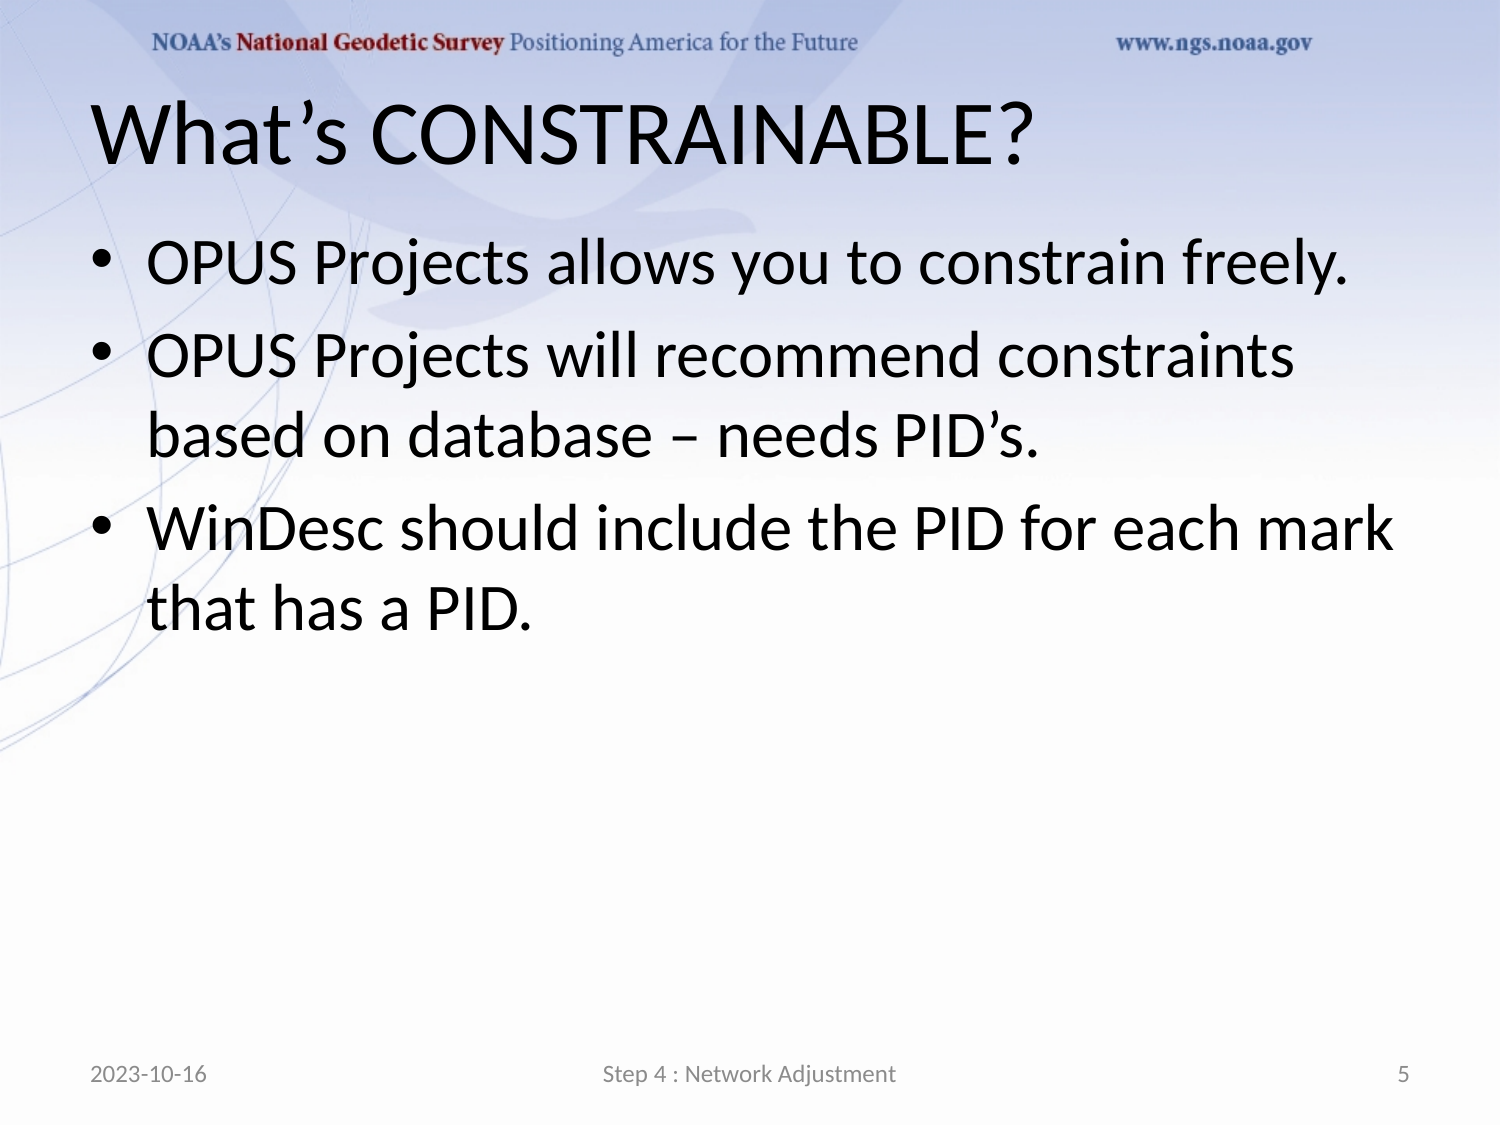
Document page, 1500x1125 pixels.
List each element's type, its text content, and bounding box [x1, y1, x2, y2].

slide_number 5 [1074, 1042, 1425, 1103]
title What’s CONSTRAINABLE? [74, 74, 1426, 181]
list OPUS Projects allows you to constrain freely. OPUS Projects will recommend constraints based on database – needs PID’s. WinDesc should include the PID for each mark that has a PID. [74, 209, 1426, 1021]
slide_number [75, 1042, 425, 1103]
picture [0, 0, 1500, 1125]
footer Step 4 : Network Adjustment [512, 1042, 988, 1103]
